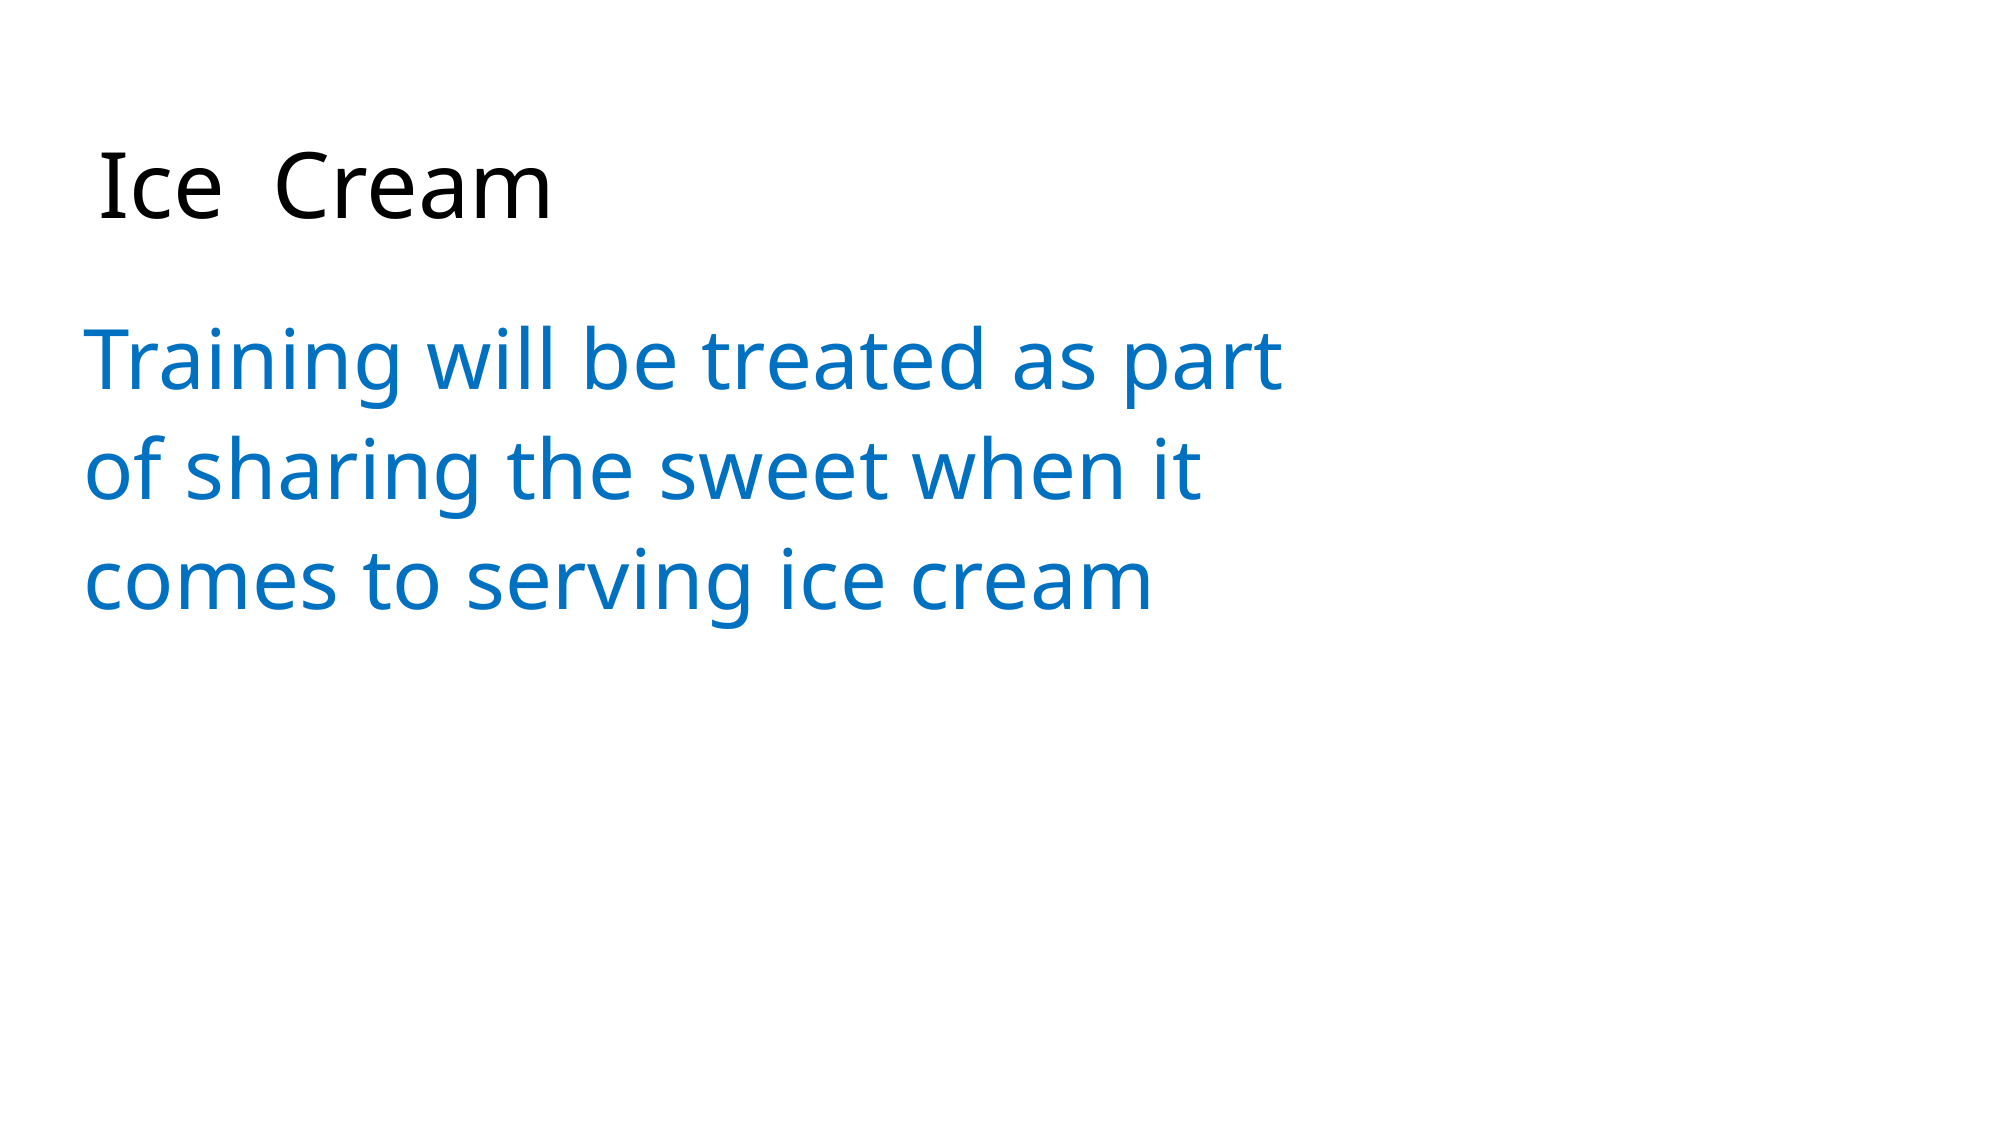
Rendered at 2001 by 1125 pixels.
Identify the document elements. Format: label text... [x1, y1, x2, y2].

title Ice Cream [83, 131, 1917, 264]
list Training will be treated as part of sharing the sweet when it comes to serving ice cream [83, 296, 1289, 968]
